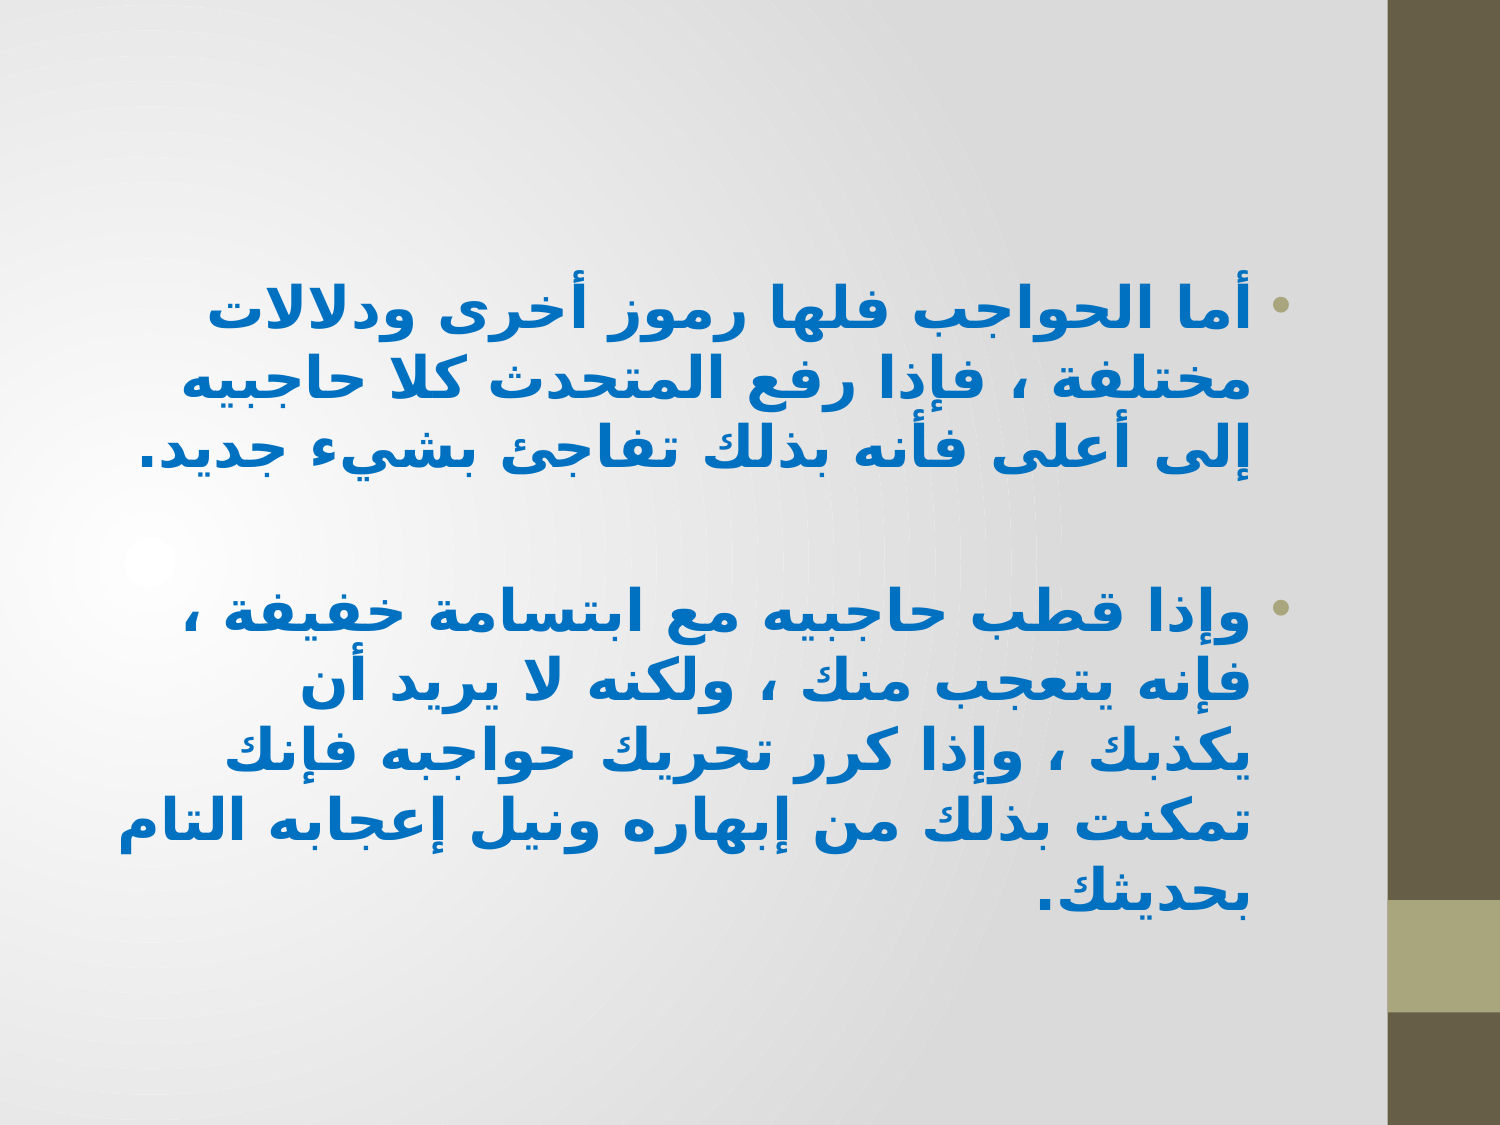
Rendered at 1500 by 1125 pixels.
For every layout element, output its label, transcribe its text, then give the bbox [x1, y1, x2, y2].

list أما الحواجب فلها رموز أخرى ودلالات مختلفة ، فإذا رفع المتحدث كلا حاجبيه إلى أعلى فأنه بذلك تفاجئ بشيء جديد. وإذا قطب حاجبيه مع ابتسامة خفيفة ، فإنه يتعجب منك ، ولكنه لا يريد أن يكذبك ، وإذا كرر تحريك حواجبه فإنك تمكنت بذلك من إبهاره ونيل إعجابه التام بحديثك. [75, 262, 1325, 1050]
